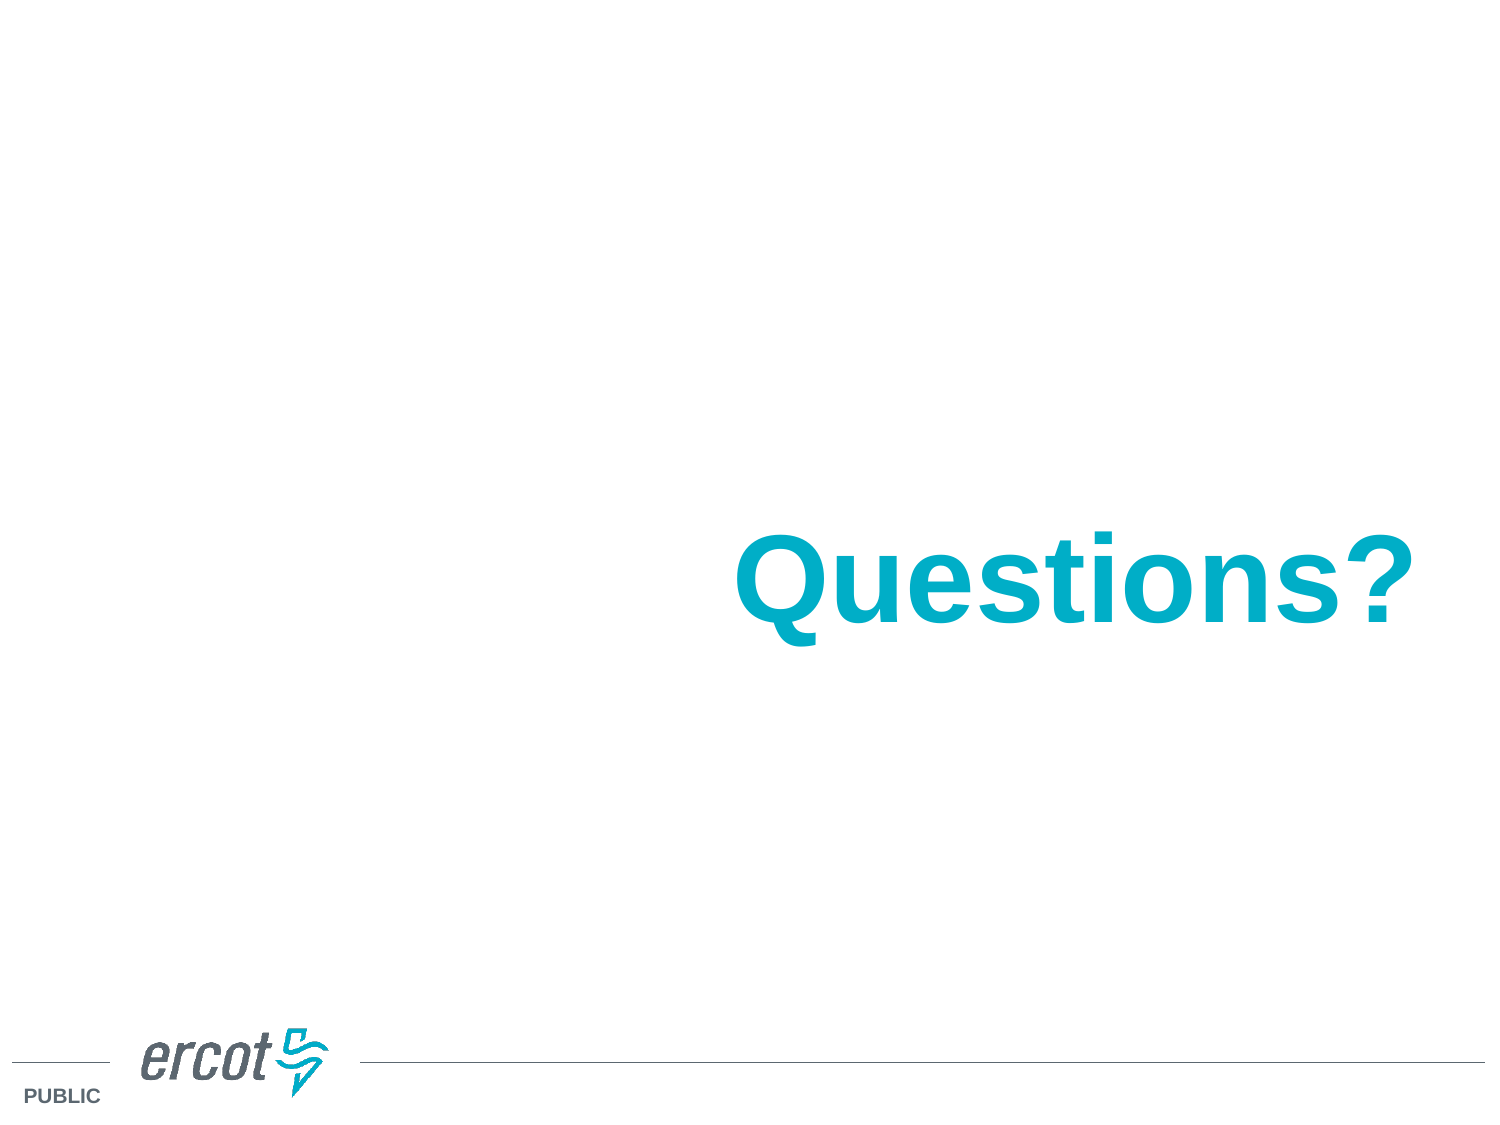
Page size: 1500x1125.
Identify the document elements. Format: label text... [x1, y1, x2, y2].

picture [137, 1024, 332, 1100]
text_box Questions? [587, 349, 1500, 655]
